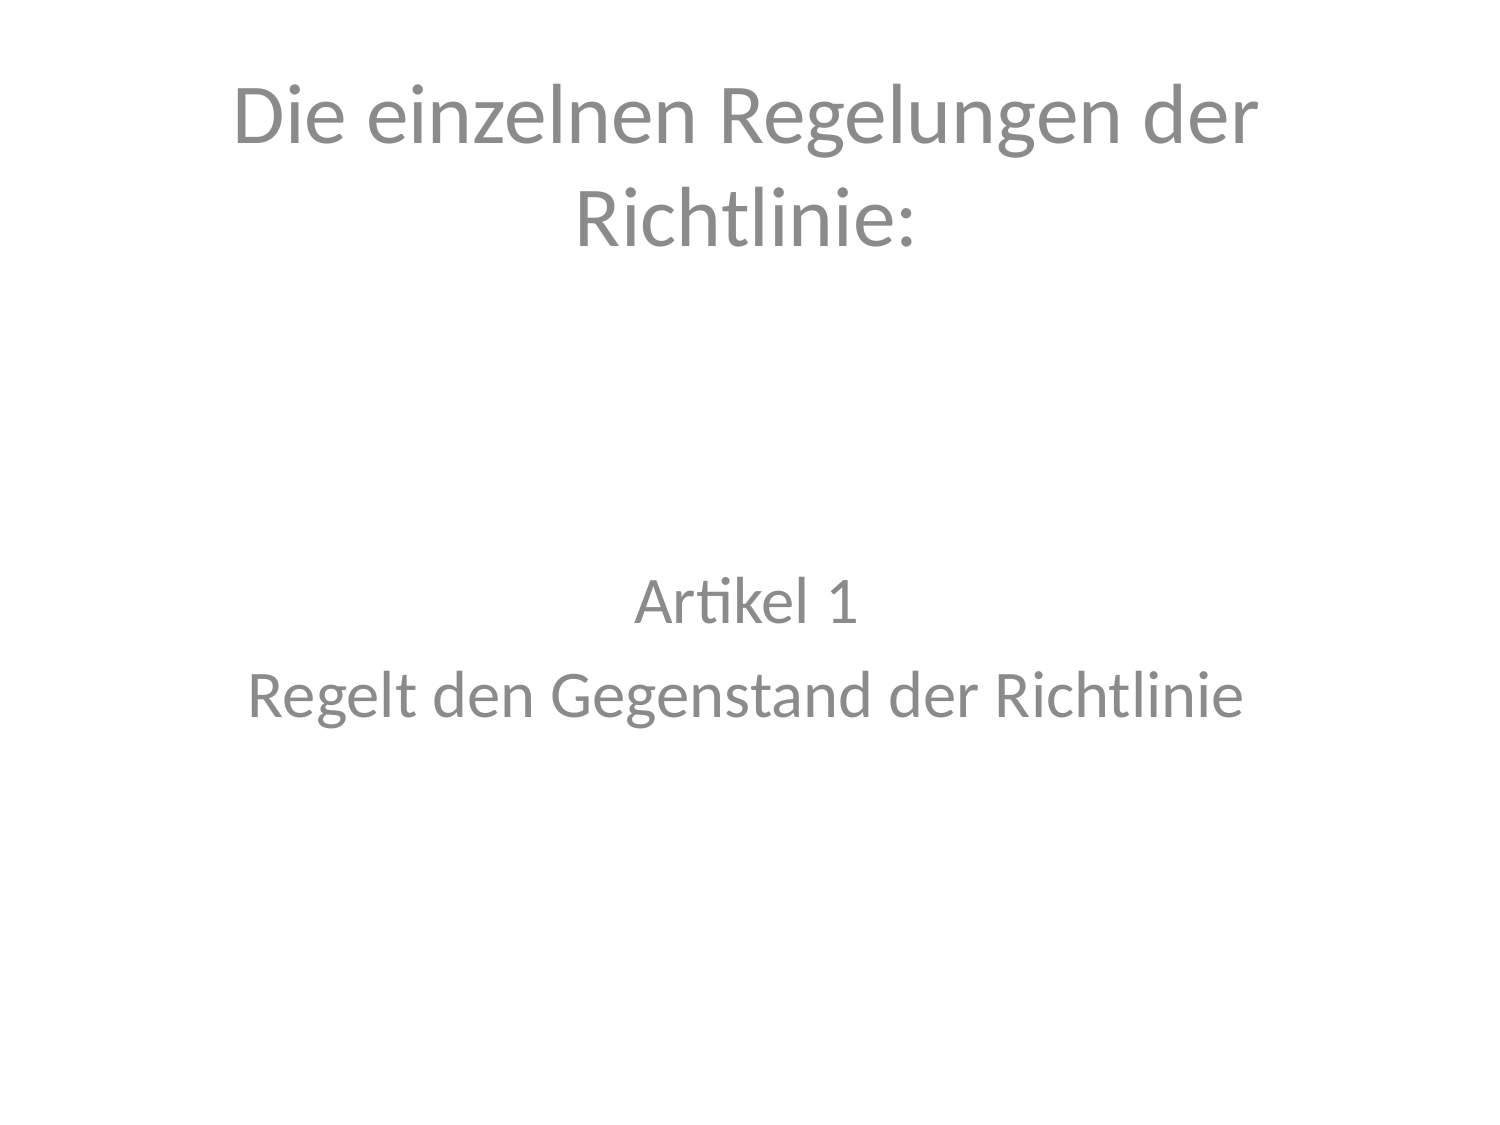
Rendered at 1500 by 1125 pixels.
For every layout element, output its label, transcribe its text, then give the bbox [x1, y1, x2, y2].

subtitle Die einzelnen Regelungen der Richtlinie: Artikel 1 Regelt den Gegenstand der Richtlinie [48, 50, 1446, 1063]
